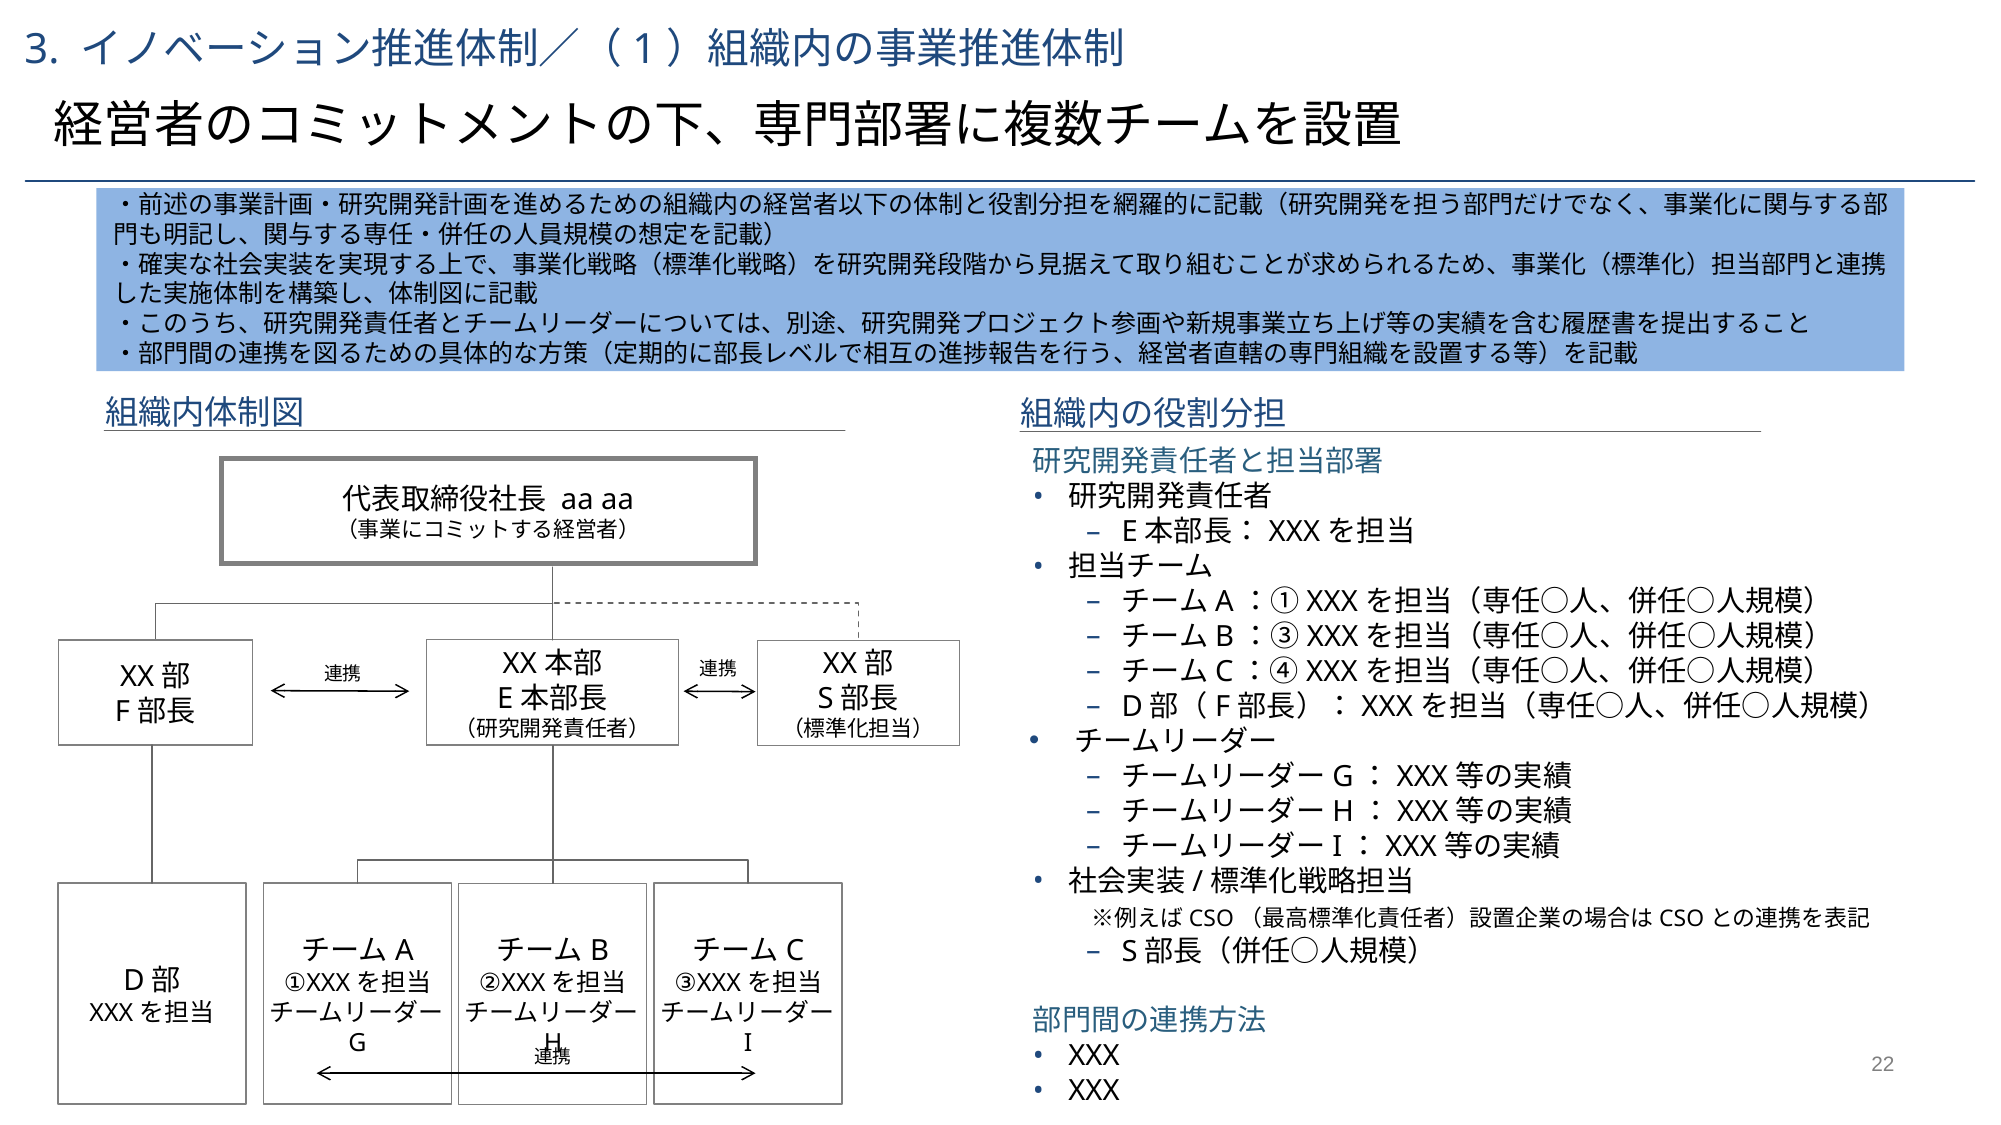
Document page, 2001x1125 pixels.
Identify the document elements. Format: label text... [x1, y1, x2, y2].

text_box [554, 603, 859, 641]
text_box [432, 762, 479, 959]
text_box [627, 762, 674, 959]
text_box チームA ①XXXを担当 チームリーダーG [263, 882, 452, 1105]
text_box チームB ②XXXを担当 チームリーダーH [458, 882, 648, 1072]
text_box XX部 S部長 （標準化担当） [757, 640, 960, 746]
text_box 研究開発責任者と担当部署 研究開発責任者 E本部長：XXXを担当 担当チーム チームA：①XXXを担当（専任○人、併任○人規模） チームB：③XXXを担当（専任○人、併任○人規模） チームC：④XXXを担当（専任○人、併任○人規模） D部（F部長）：XXXを担当（専任○人、併任○人規模） チームリーダー チームリーダーG：XXX等の実績 チームリーダーH：XXX等の実績 チームリーダーI：XXX等の実績 社会実装/標準化戦略担当 ※例えばCSO（最高標準化責任者）設置企業の場合はCSOとの連携を表記 S部長（併任○人規模） 部門間の連携方法 XXX XXX [1015, 442, 1985, 1109]
text_box 経営者のコミットメントの下、専門部署に複数チームを設置 [53, 99, 1899, 154]
text_box 3. イノベーション推進体制／（1）組織内の事業推進体制 [24, 28, 1818, 74]
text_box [1019, 384, 1761, 433]
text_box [155, 603, 553, 641]
text_box ・前述の事業計画・研究開発計画を進めるための組織内の経営者以下の体制と役割分担を網羅的に記載（研究開発を担う部門だけでなく、事業化に関与する部門も明記し、関与する専任・併任の人員規模の想定を記載） ・確実な社会実装を実現する上で、事業化戦略（標準化戦略）を研究開発段階から見据えて取り組むことが求められるため、事業化（標準化）担当部門と連携した実施体制を構築し、体制図に記載 ・このうち、研究開発責任者とチームリーダーについては、別途、研究開発プロジェクト参画や新規事業立ち上げ等の実績を含む履歴書を提出すること ・部門間の連携を図るための具体的な方策（定期的に部長レベルで相互の進捗報告を行う、経営者直轄の専門組織を設置する等）を記載 [96, 188, 1905, 372]
text_box 連携 [502, 1042, 603, 1070]
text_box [104, 383, 845, 431]
text_box 連携 [292, 658, 393, 686]
text_box 代表取締役社長 aa aa （事業にコミットする経営者） [221, 458, 756, 564]
text_box D部 XXXを担当 [57, 882, 247, 1105]
text_box チームC ③XXXを担当 チームリーダーI [653, 882, 843, 1105]
text_box XX本部 E本部長 （研究開発責任者） [426, 639, 679, 745]
text_box XX部 F部長 [58, 639, 253, 745]
text_box 連携 [668, 654, 769, 682]
text_box チームB ②XXXを担当 チームリーダーH [458, 1074, 648, 1105]
